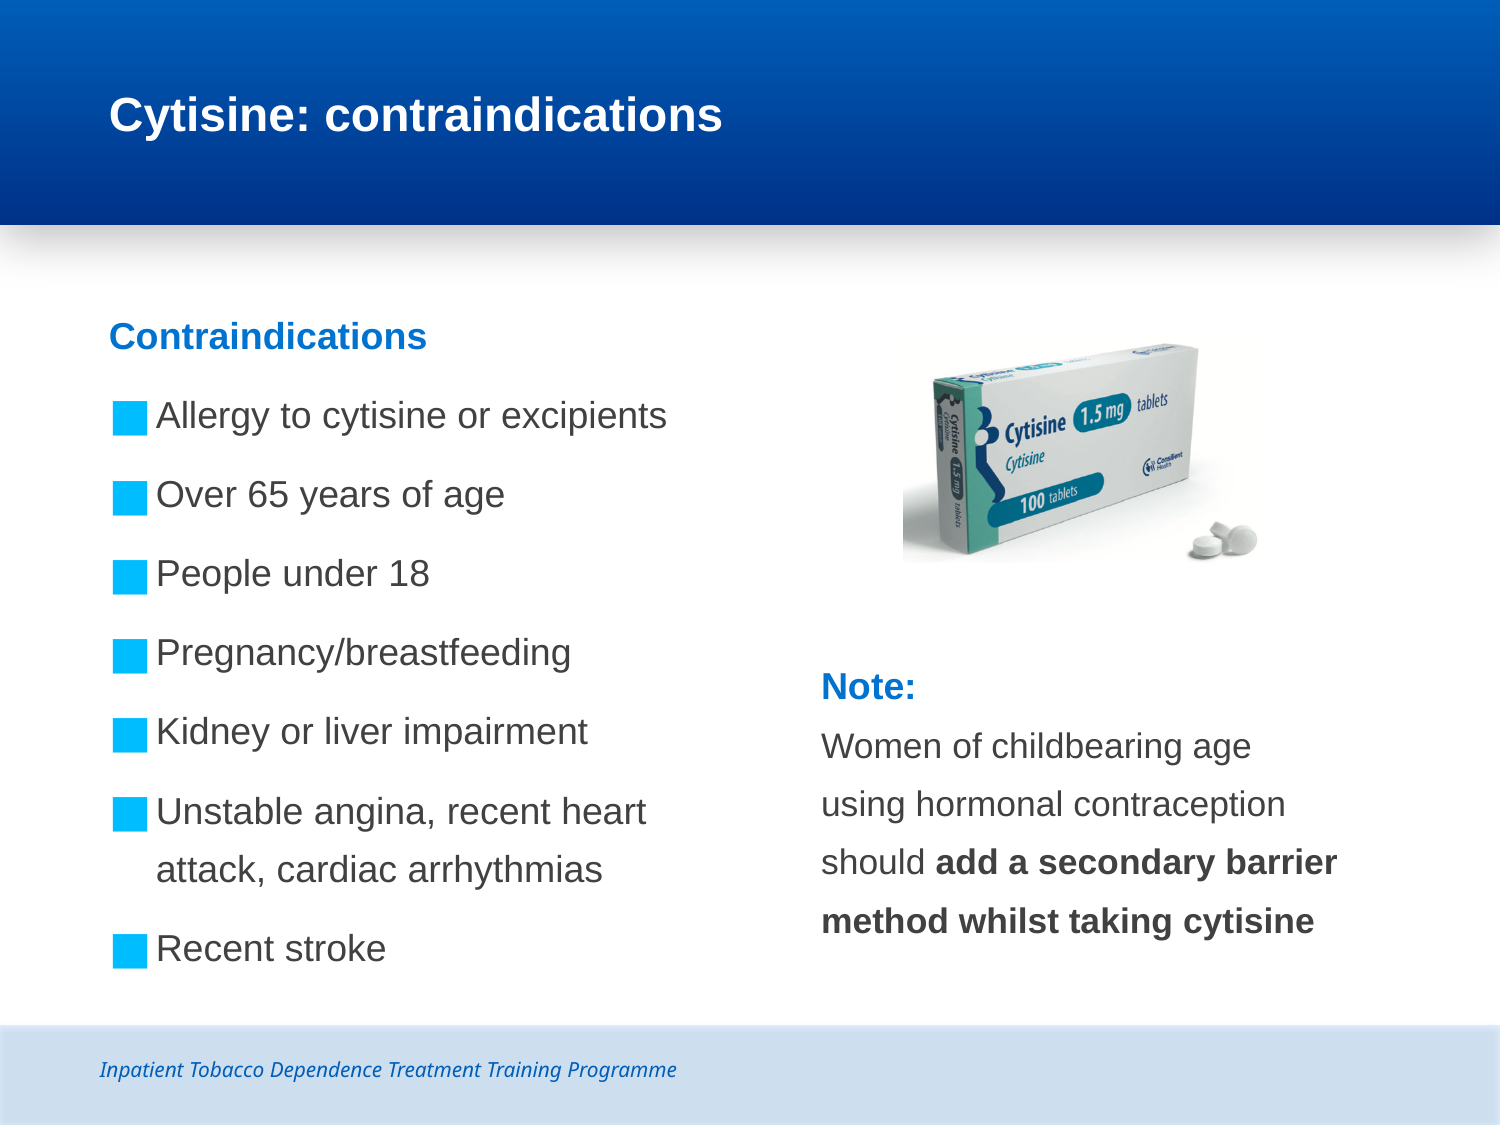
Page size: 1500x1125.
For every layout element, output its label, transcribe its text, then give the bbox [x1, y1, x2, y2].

picture [903, 332, 1263, 563]
text_box Inpatient Tobacco Dependence Treatment Training Programme [84, 1038, 790, 1099]
title Cytisine: contraindications [93, 24, 1401, 201]
text_box Contraindications Allergy to cytisine or excipients Over 65 years of age People under 18 Pregnancy/breastfeeding Kidney or liver impairment Unstable angina, recent heart attack, cardiac arrhythmias Recent stroke [93, 290, 713, 991]
text_box Note: Women of childbearing age using hormonal contraception should add a secondary barrier method whilst taking cytisine [806, 640, 1360, 948]
